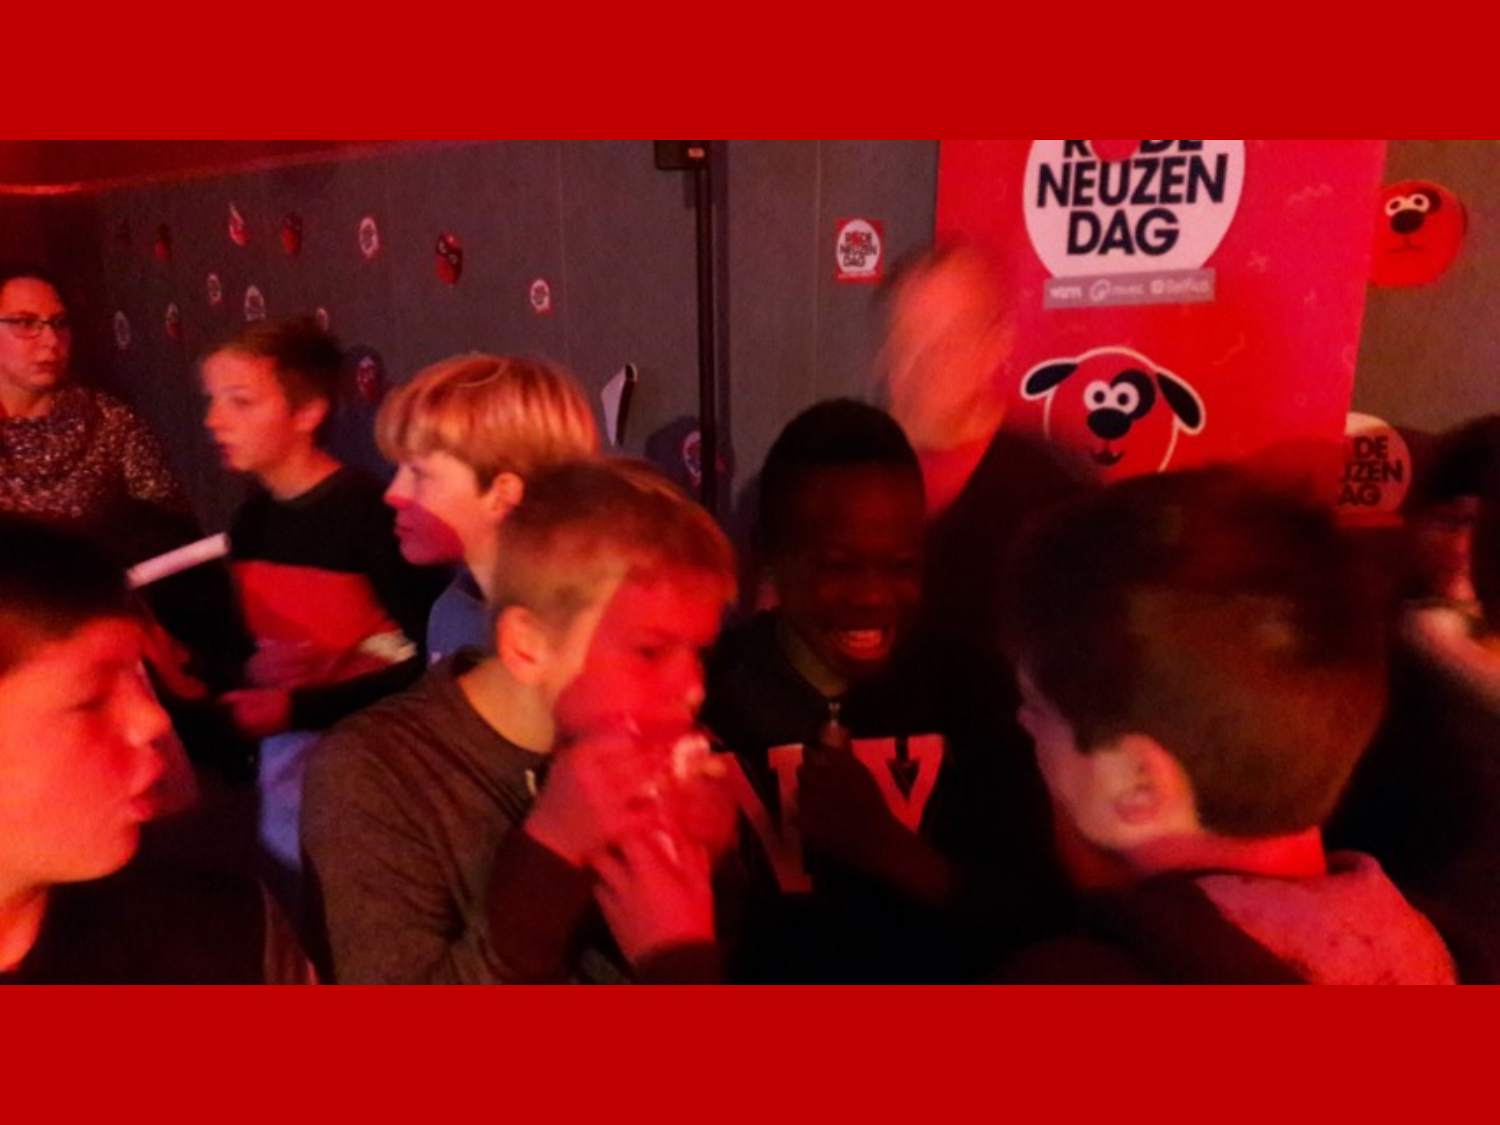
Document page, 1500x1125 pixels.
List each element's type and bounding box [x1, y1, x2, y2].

picture [0, 140, 1500, 985]
